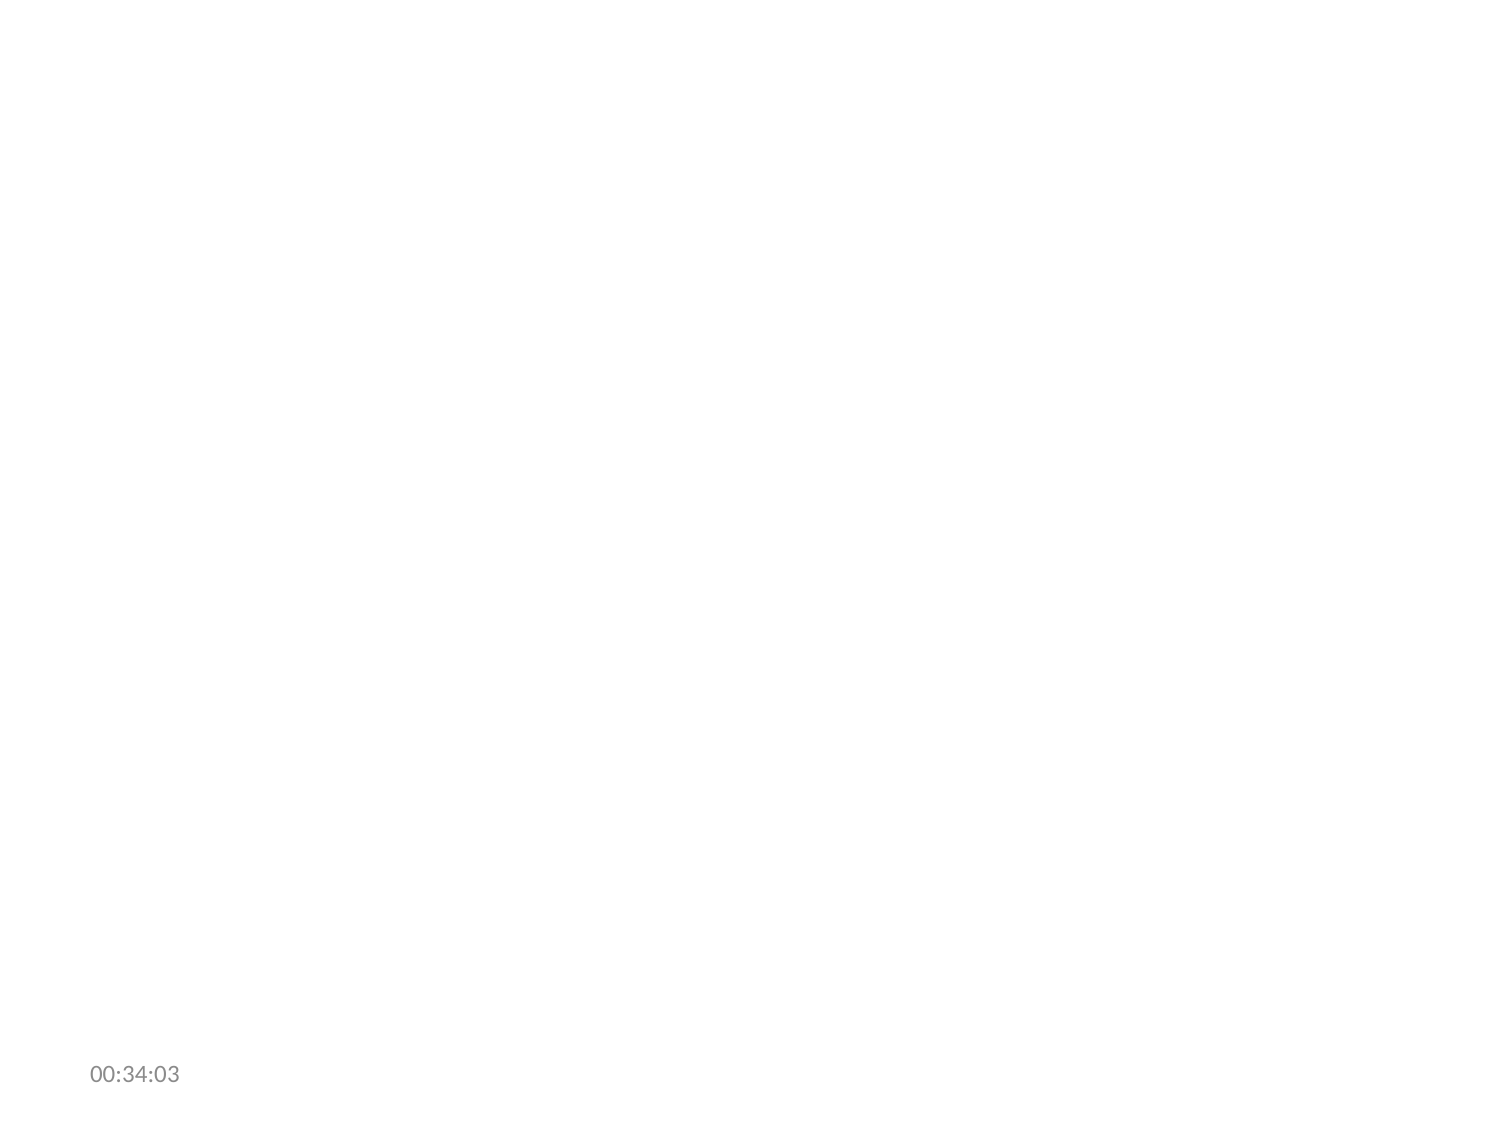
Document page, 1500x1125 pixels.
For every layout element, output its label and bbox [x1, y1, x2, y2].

slide_number [75, 1042, 425, 1103]
